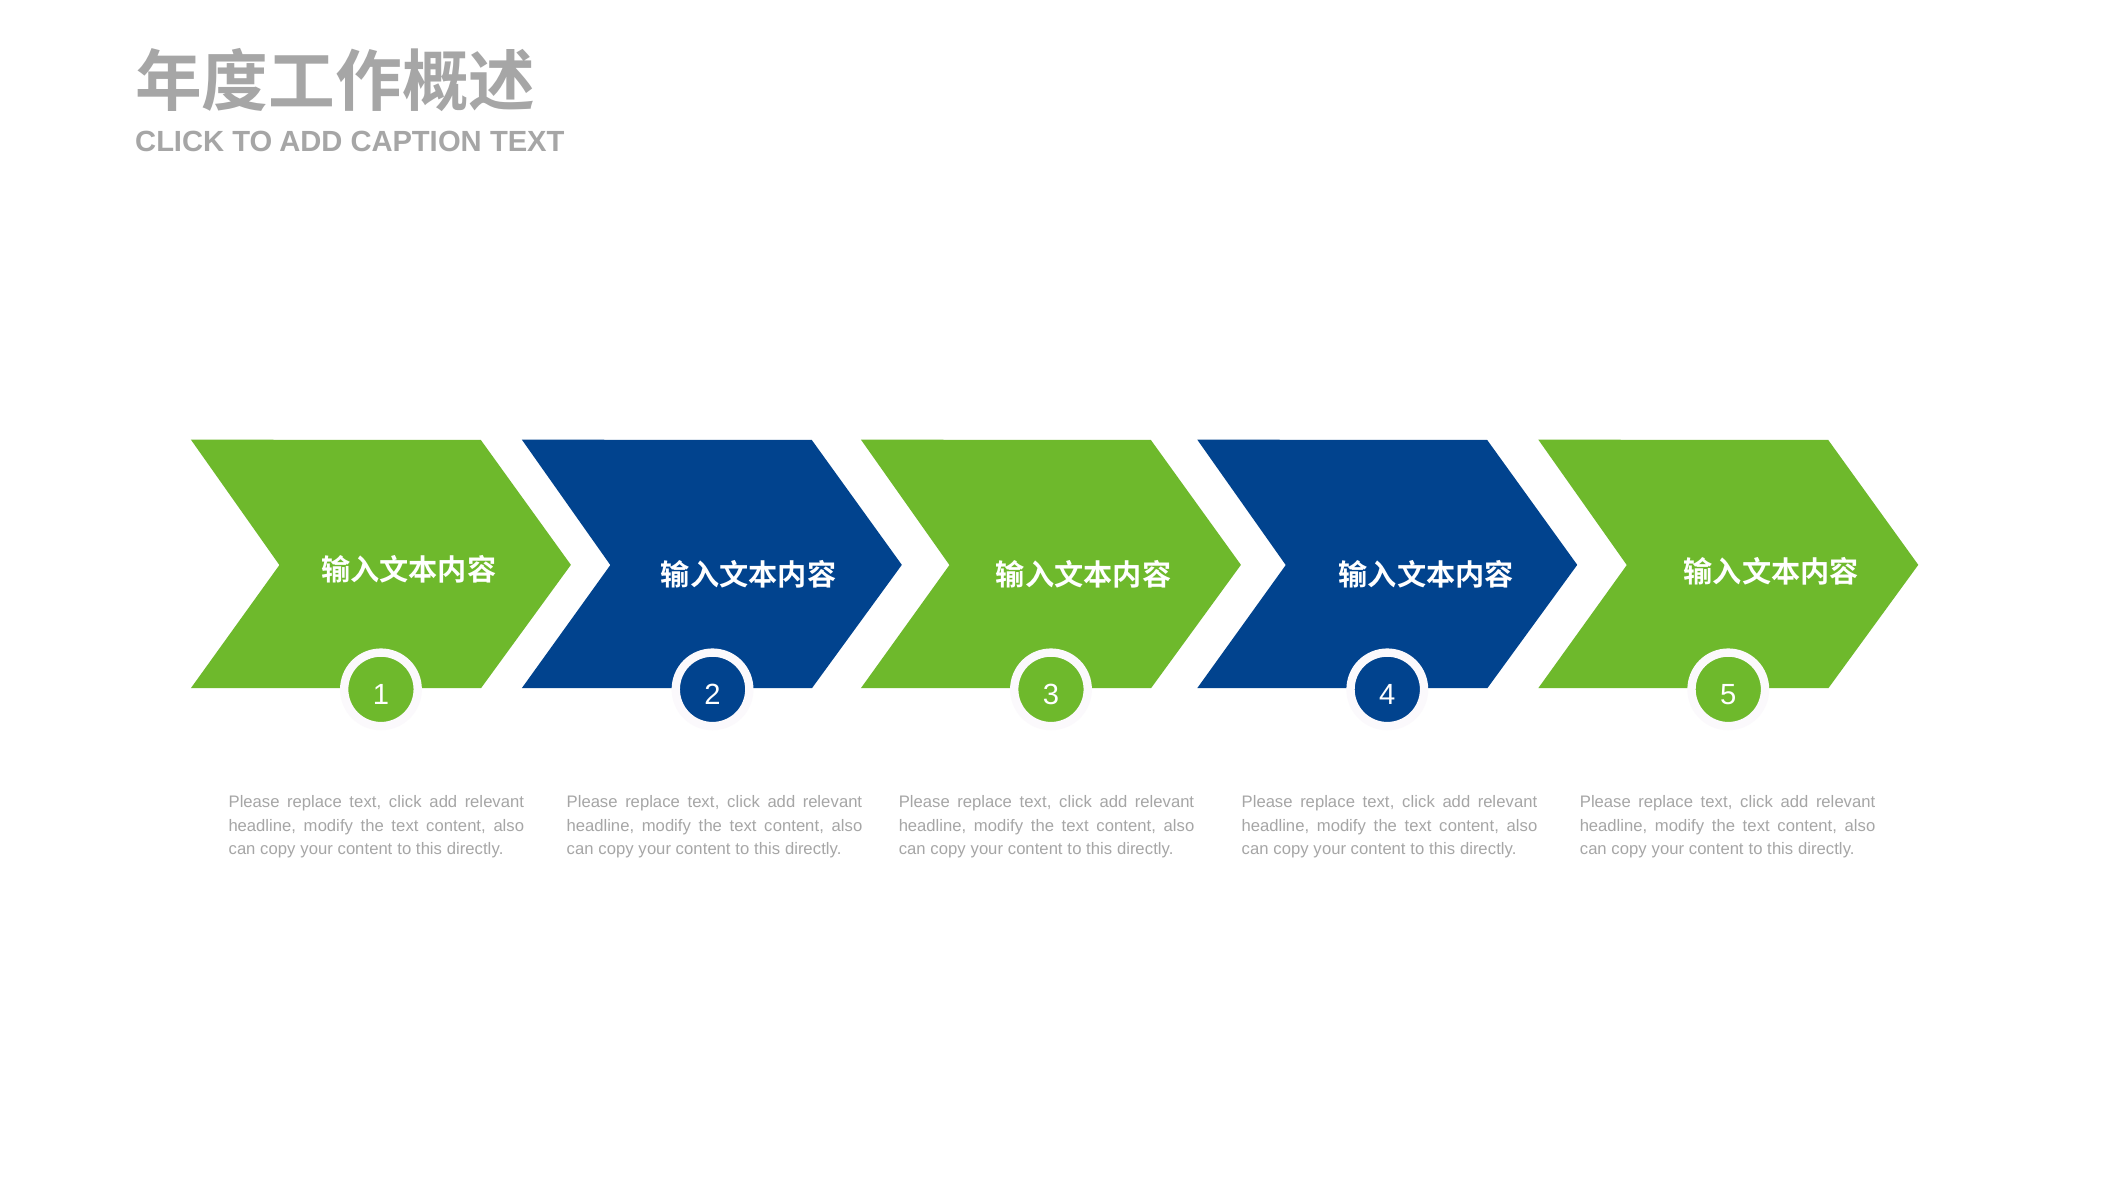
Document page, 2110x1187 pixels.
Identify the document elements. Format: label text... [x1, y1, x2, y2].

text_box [1691, 652, 1766, 727]
text_box 年度工作概述 [135, 38, 596, 119]
text_box Please replace text, click add relevant headline, modify the text content, also can copy your content to this directly. [1241, 786, 1538, 859]
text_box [1350, 652, 1425, 727]
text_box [860, 439, 1197, 689]
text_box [344, 652, 418, 727]
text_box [1014, 652, 1088, 727]
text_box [1538, 439, 1919, 689]
text_box Please replace text, click add relevant headline, modify the text content, also can copy your content to this directly. [228, 786, 525, 859]
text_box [1197, 439, 1538, 689]
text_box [190, 439, 521, 689]
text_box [521, 439, 860, 689]
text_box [675, 652, 750, 727]
text_box CLICK TO ADD CAPTION TEXT [135, 122, 596, 158]
text_box Please replace text, click add relevant headline, modify the text content, also can copy your content to this directly. [1579, 786, 1876, 859]
text_box Please replace text, click add relevant headline, modify the text content, also can copy your content to this directly. [566, 786, 863, 859]
text_box Please replace text, click add relevant headline, modify the text content, also can copy your content to this directly. [898, 786, 1195, 859]
